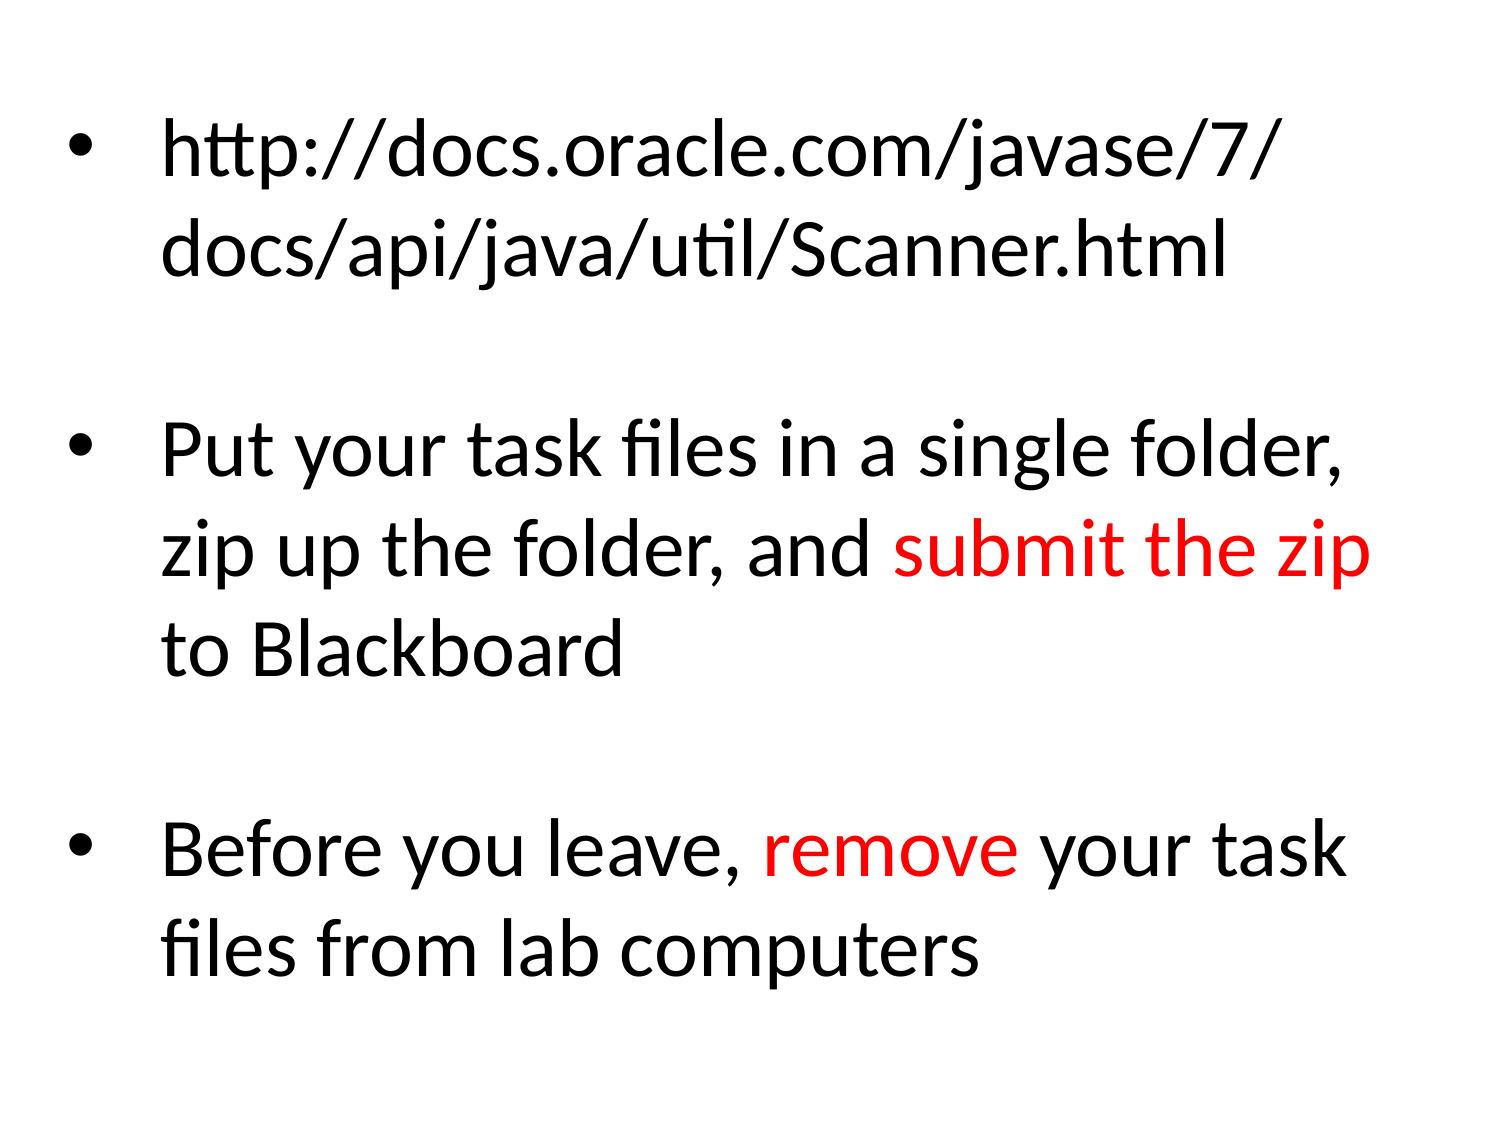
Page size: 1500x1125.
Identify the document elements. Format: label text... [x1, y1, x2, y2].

text_box http://docs.oracle.com/javase/7/docs/api/java/util/Scanner.html Put your task files in a single folder, zip up the folder, and submit the zip to Blackboard Before you leave, remove your task files from lab computers [52, 85, 1442, 1001]
